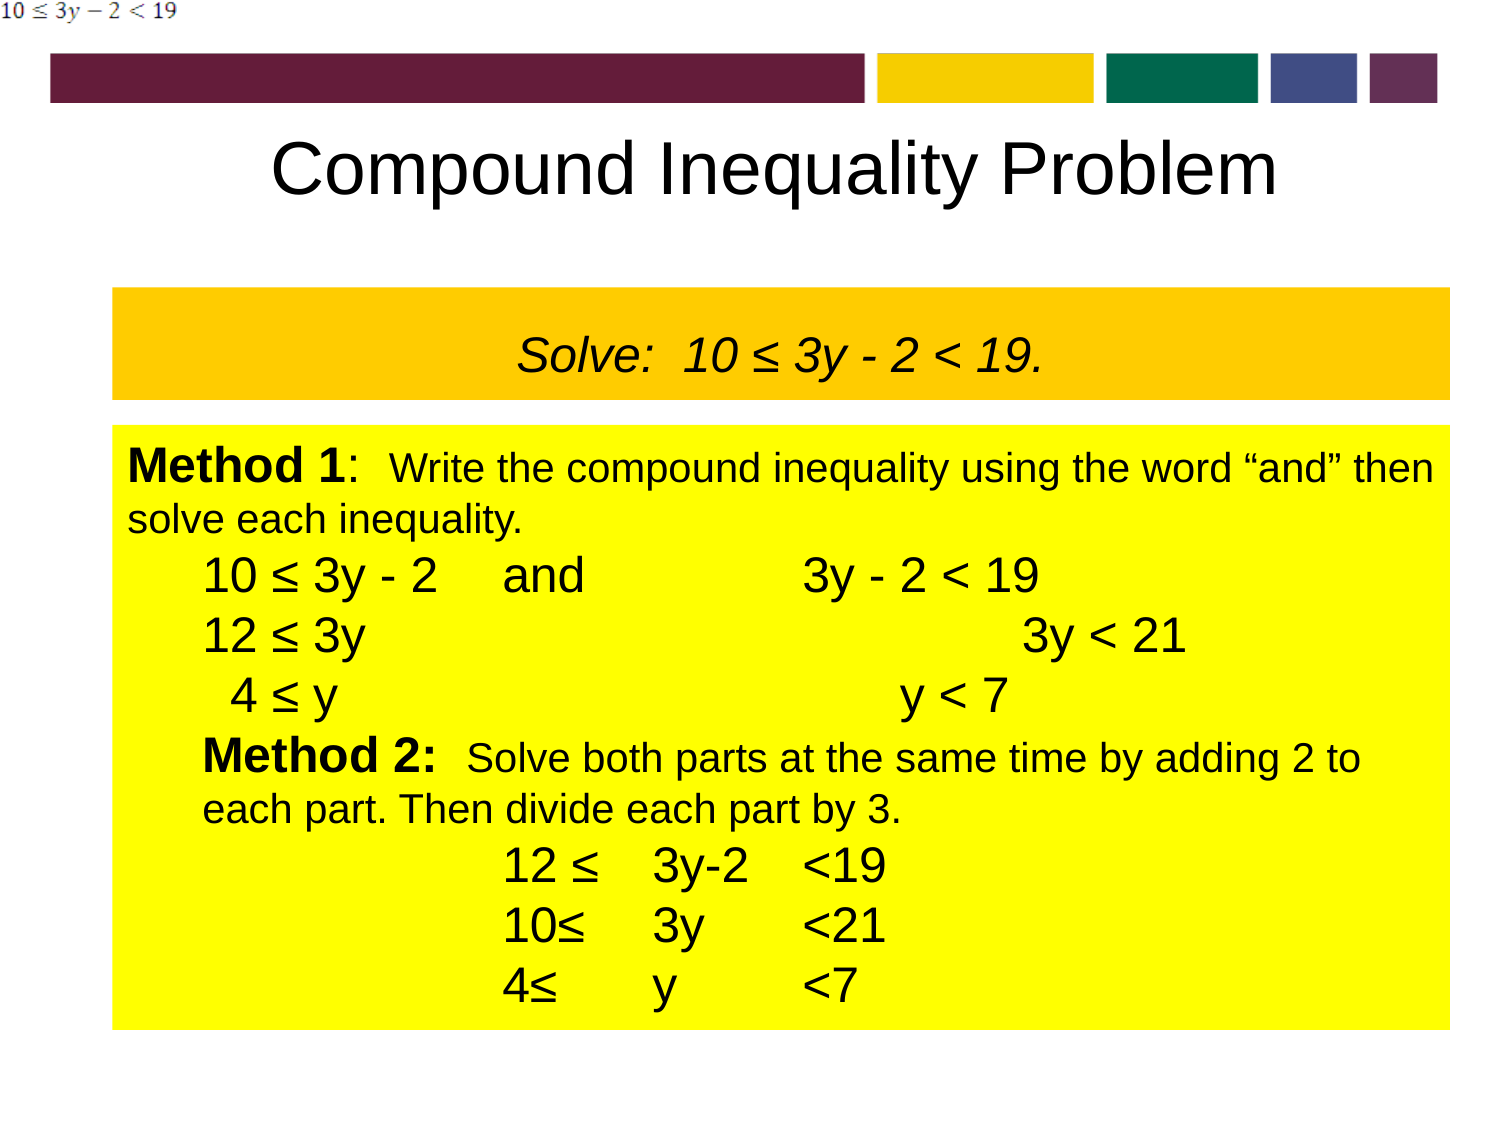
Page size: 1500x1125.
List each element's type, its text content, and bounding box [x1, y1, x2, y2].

text_box Solve: 10 ≤ 3y - 2 < 19. [112, 287, 1450, 400]
text_box Compound Inequality Problem [99, 112, 1450, 225]
picture [0, 0, 177, 32]
text_box Method 1: Write the compound inequality using the word “and” then solve each inequality. 10 ≤ 3y - 2 and 3y - 2 < 19 12 ≤ 3y 3y < 21 4 ≤ y y < 7 Method 2: Solve both parts at the same time by adding 2 to each part. Then divide each part by 3. 12 ≤ 3y-2 <19 10≤ 3y <21 4≤ y <7 [112, 424, 1450, 1030]
picture [37, 37, 1438, 103]
